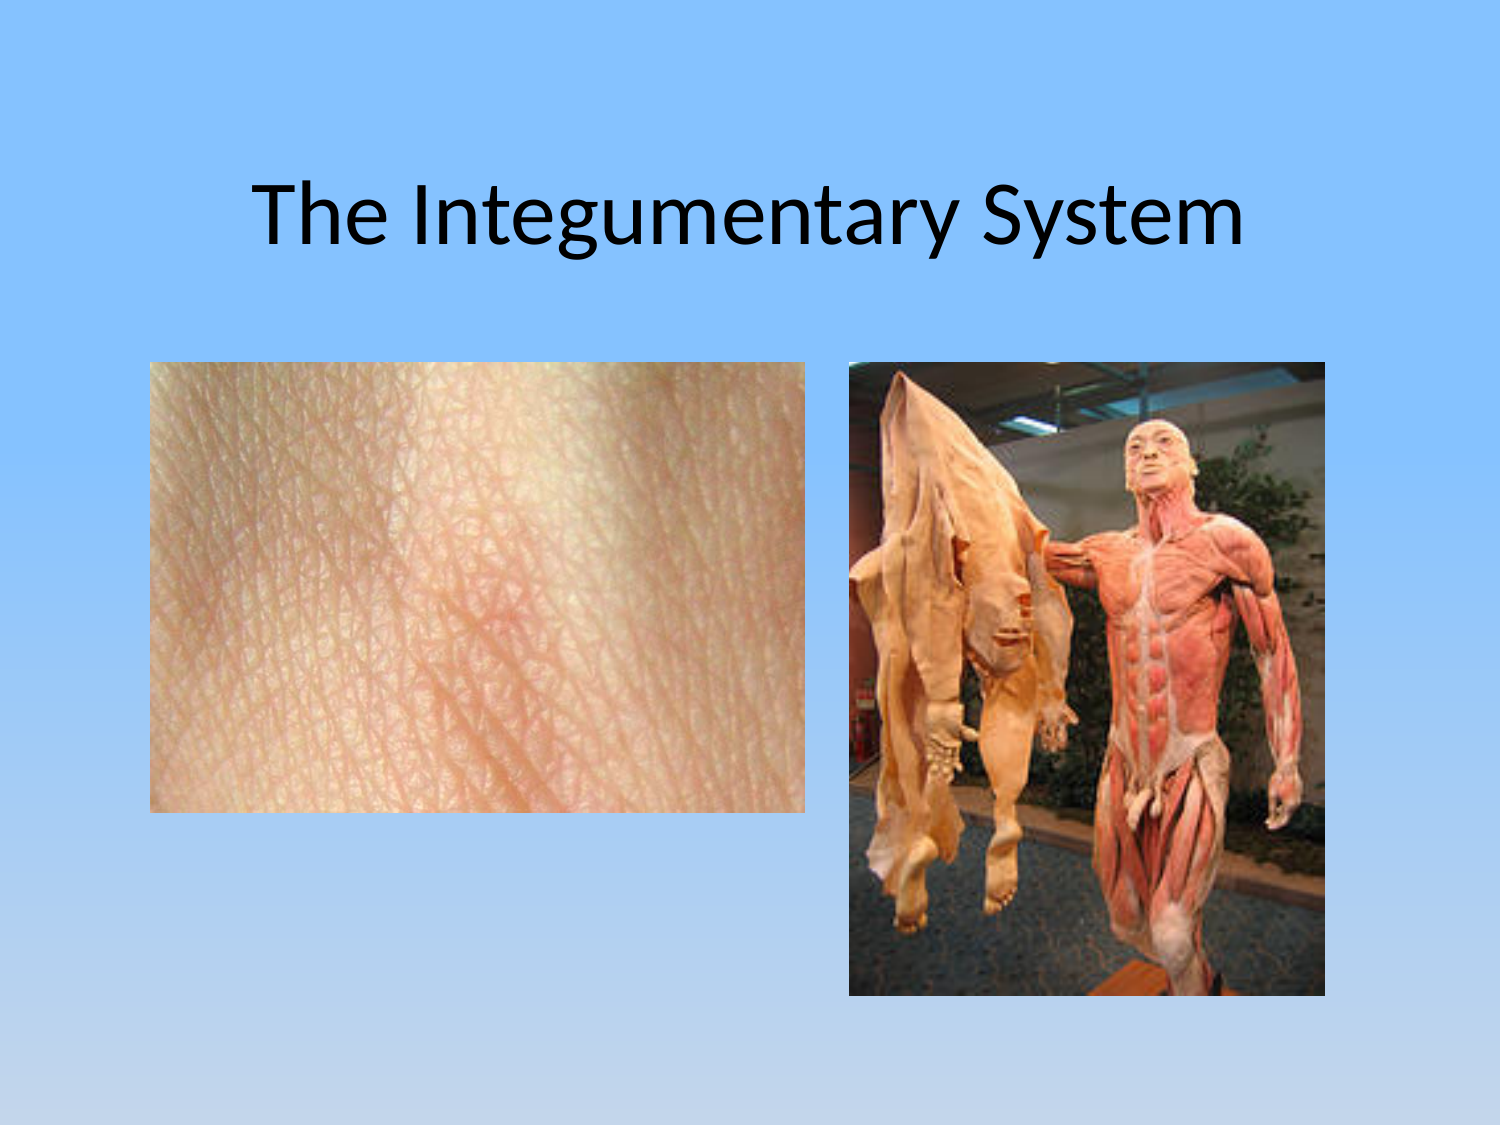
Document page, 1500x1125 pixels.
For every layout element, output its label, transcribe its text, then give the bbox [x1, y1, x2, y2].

picture [849, 362, 1326, 996]
picture [149, 362, 805, 813]
title The Integumentary System [112, 87, 1388, 329]
